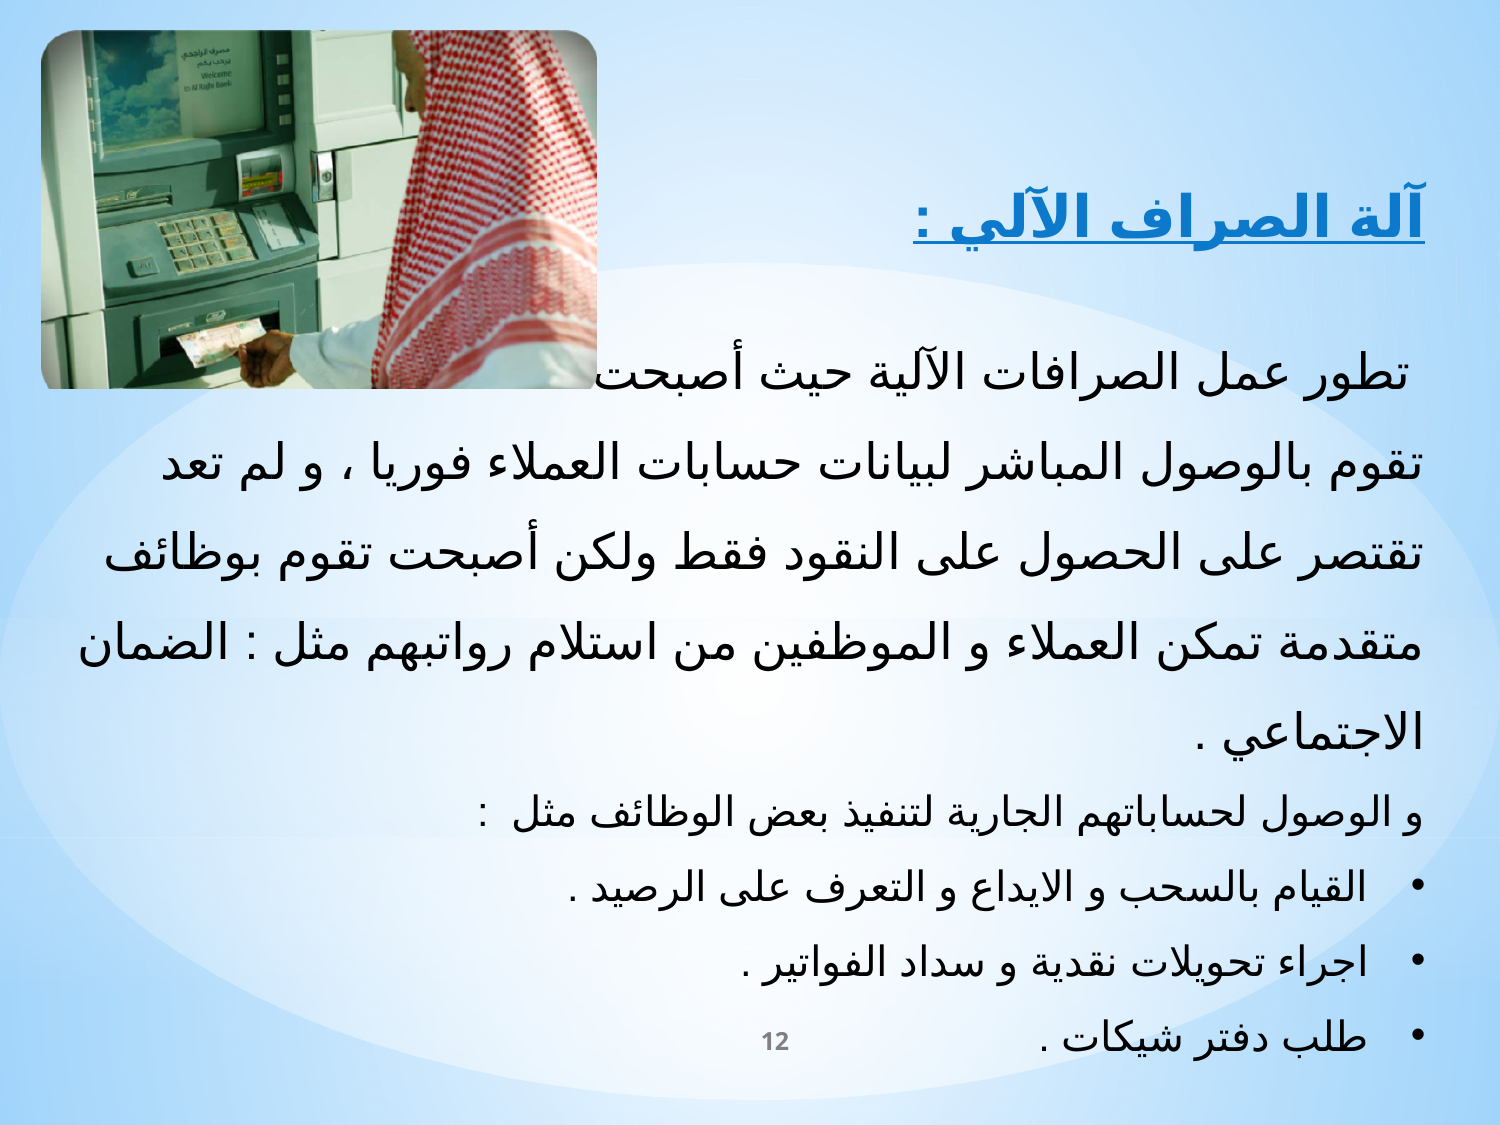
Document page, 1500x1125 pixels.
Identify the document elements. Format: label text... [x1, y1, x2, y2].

picture [41, 30, 597, 389]
slide_number 12 [624, 1067, 925, 1073]
text_box آلة الصراف الآلي : تطور عمل الصرافات الآلية حيث أصبحت تقوم بالوصول المباشر لبيانات حسابات العملاء فوريا ، و لم تعد تقتصر على الحصول على النقود فقط ولكن أصبحت تقوم بوظائف متقدمة تمكن العملاء و الموظفين من استلام رواتبهم مثل : الضمان الاجتماعي . و الوصول لحساباتهم الجارية لتنفيذ بعض الوظائف مثل : القيام بالسحب و الايداع و التعرف على الرصيد . اجراء تحويلات نقدية و سداد الفواتير . طلب دفتر شيكات . [46, 137, 1440, 1067]
